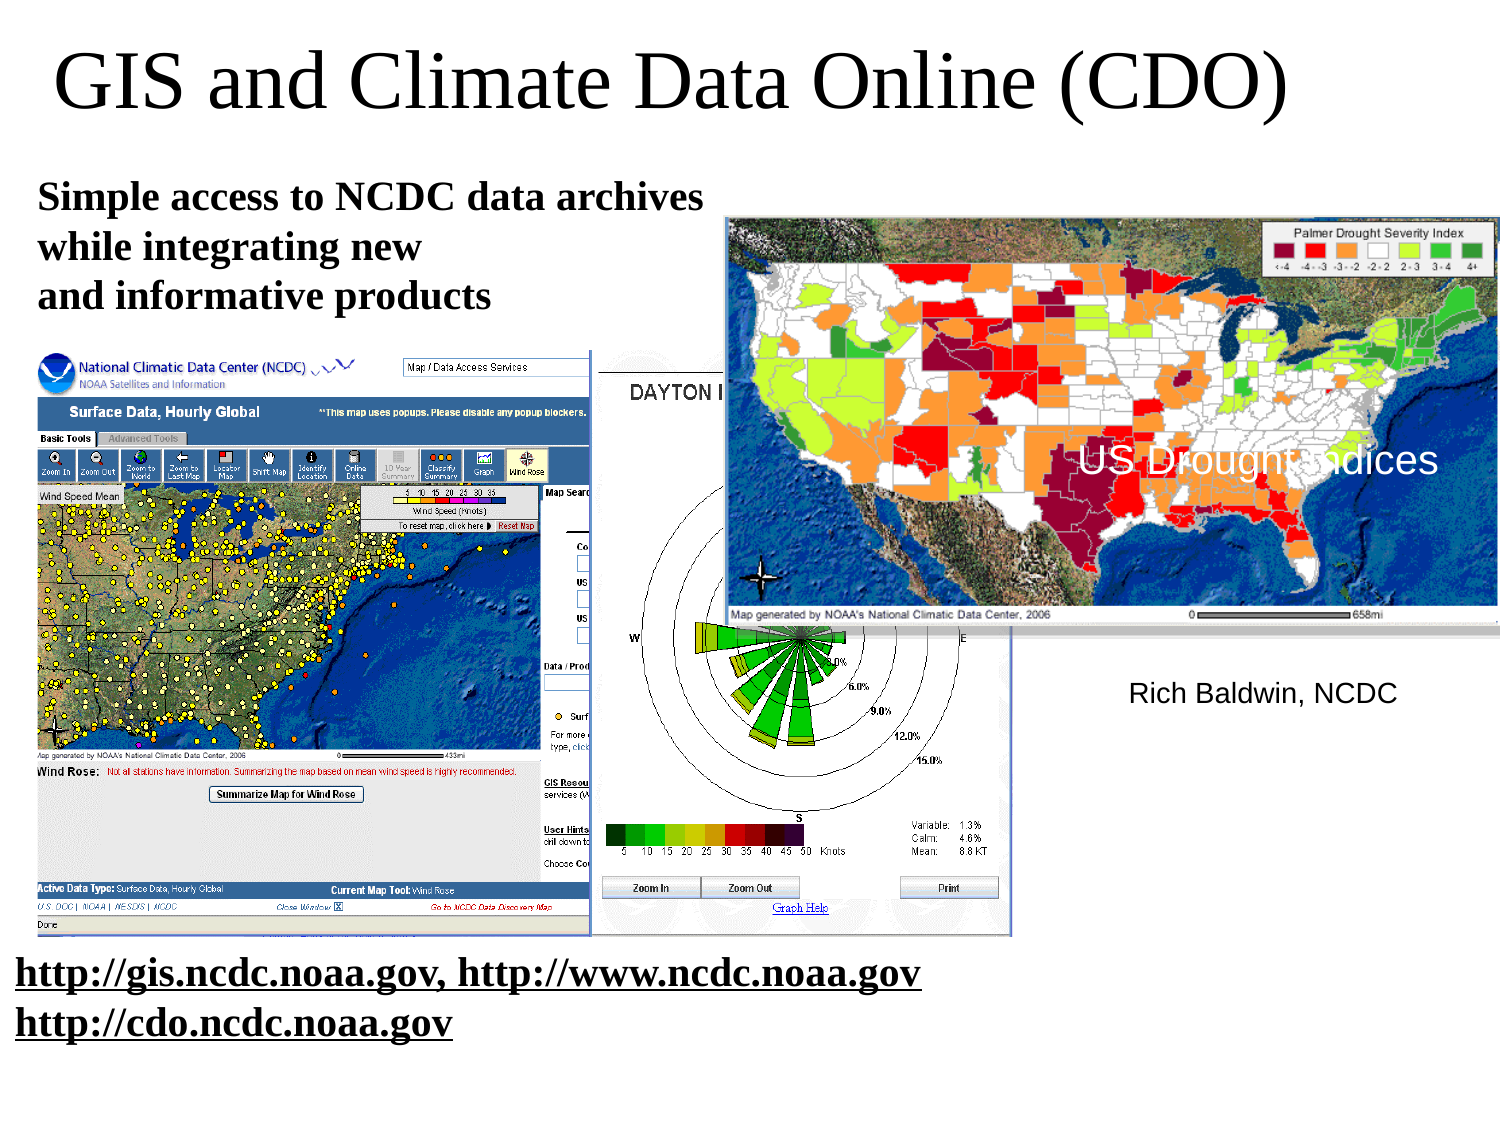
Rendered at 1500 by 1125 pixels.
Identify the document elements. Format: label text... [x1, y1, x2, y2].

text_box Rich Baldwin, NCDC [1113, 666, 1413, 717]
text_box http://gis.ncdc.noaa.gov, http://www.ncdc.noaa.gov http://cdo.ncdc.noaa.gov [0, 937, 1500, 1053]
list GIS and Climate Data Online (CDO) [37, 37, 1500, 185]
picture [37, 216, 1500, 937]
text_box Simple access to NCDC data archives while integrating new and informative products [22, 160, 773, 326]
